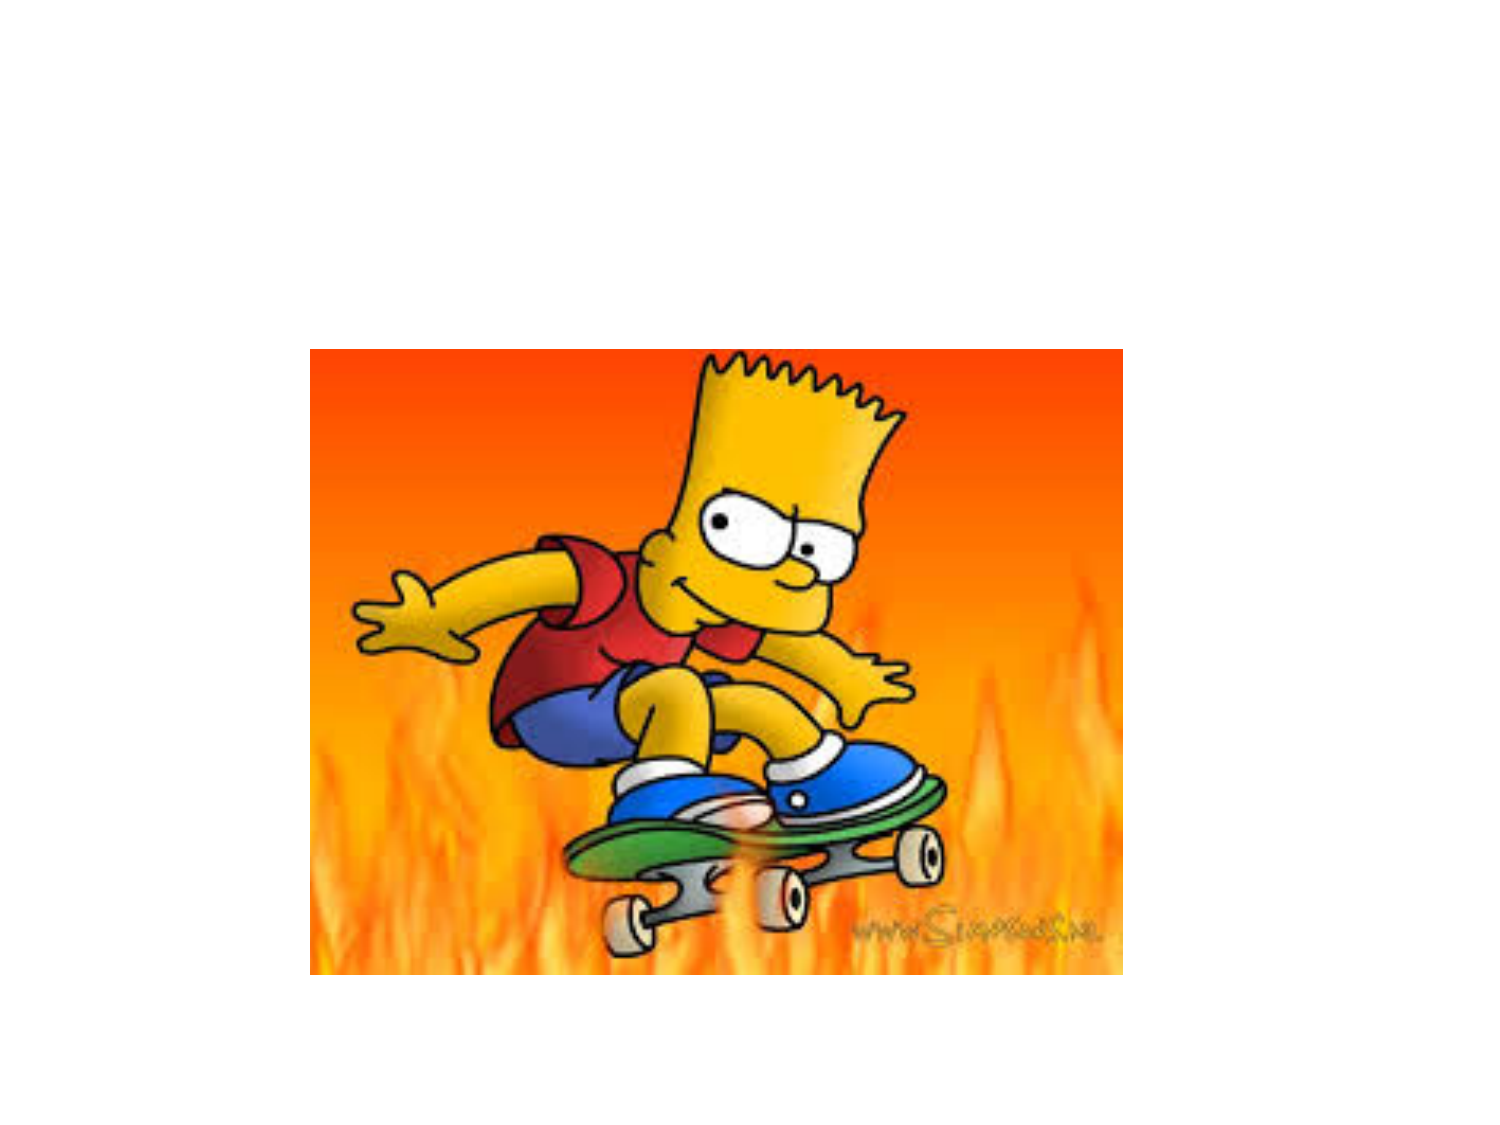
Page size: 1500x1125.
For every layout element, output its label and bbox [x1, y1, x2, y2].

list [309, 349, 1123, 976]
